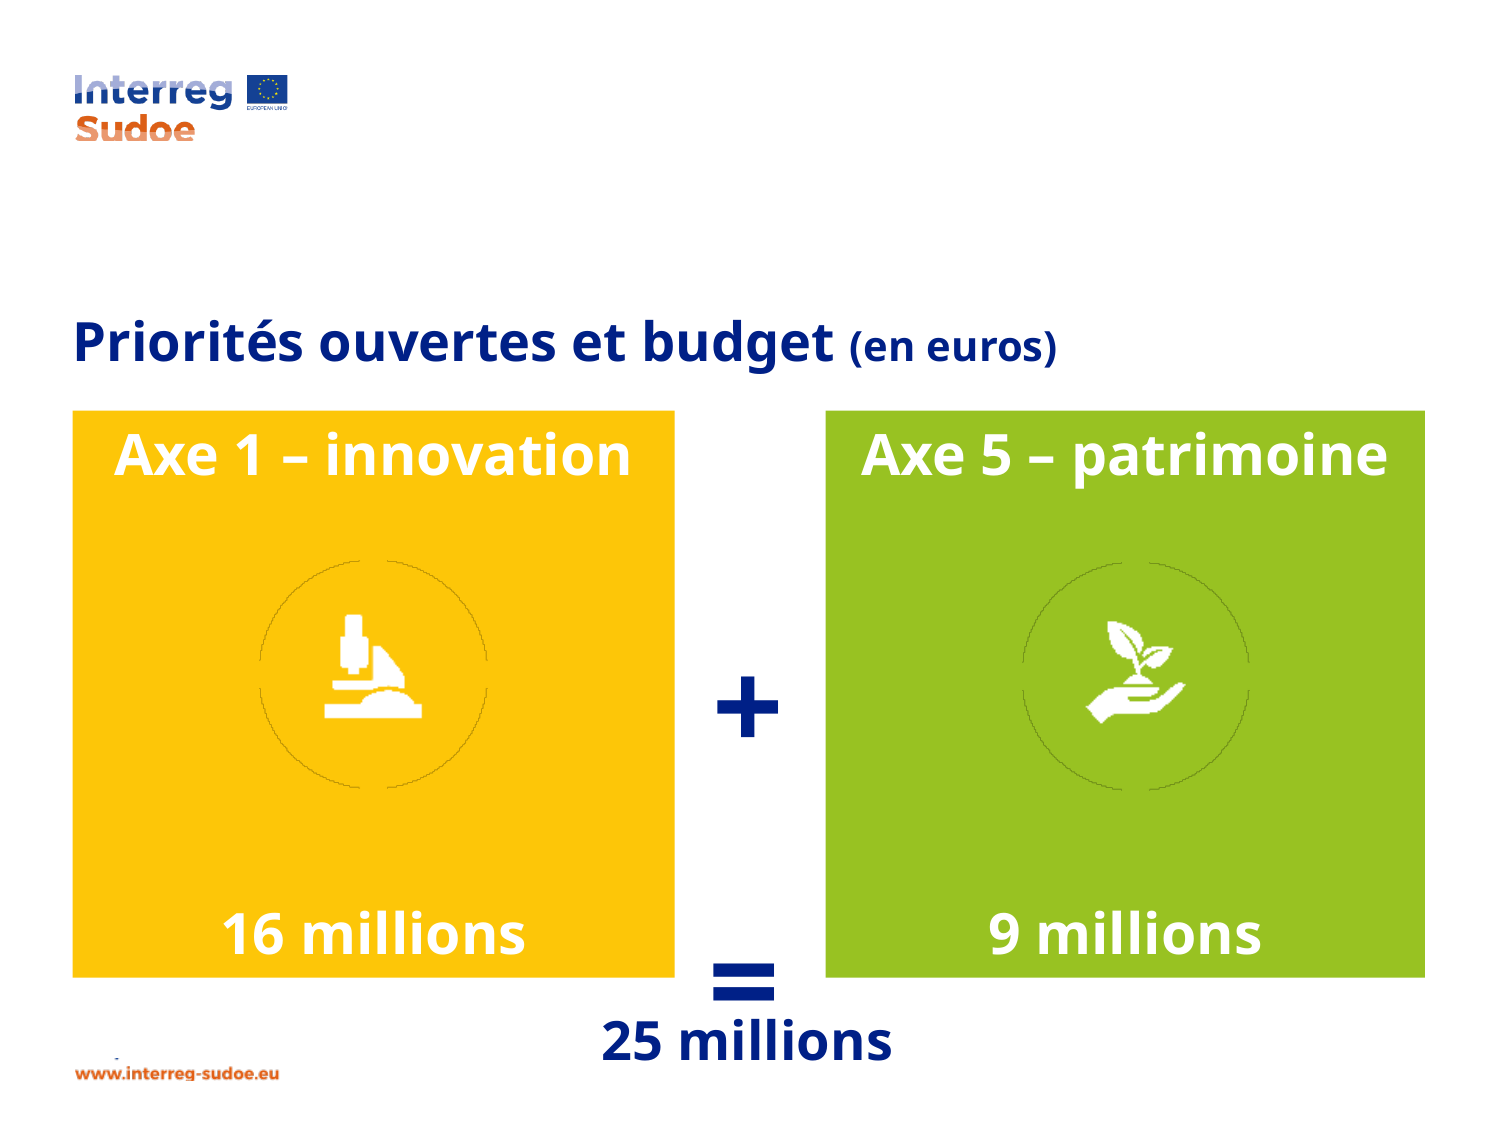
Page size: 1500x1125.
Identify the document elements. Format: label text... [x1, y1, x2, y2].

title Priorités ouvertes et budget (en euros) [57, 299, 1438, 450]
picture [1021, 562, 1251, 791]
text_box + [697, 618, 773, 784]
text_box 25 millions [587, 999, 908, 1079]
list Axe 1 – innovation 16 millions [72, 410, 675, 978]
list Axe 5 – patrimoine 9 millions [825, 410, 1425, 978]
text_box = [693, 894, 820, 999]
picture [259, 560, 488, 789]
